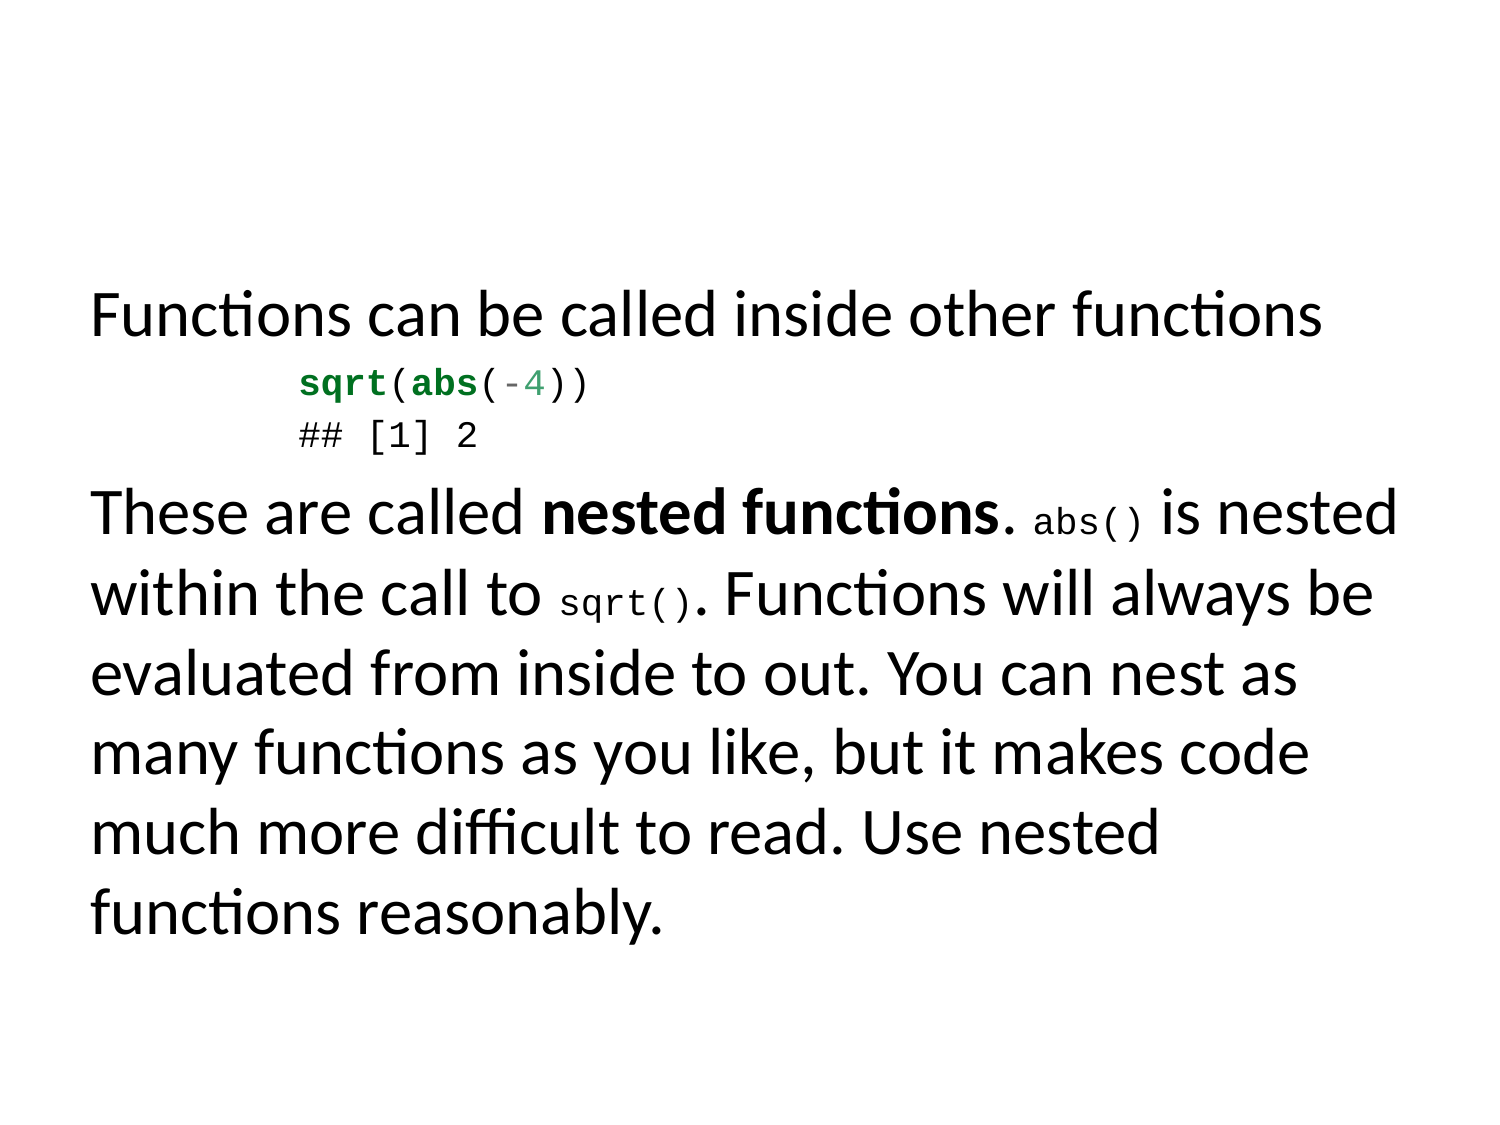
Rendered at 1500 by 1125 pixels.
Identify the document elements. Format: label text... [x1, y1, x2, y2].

list Functions can be called inside other functions sqrt(abs(-4)) ## [1] 2 These are called nested functions. abs() is nested within the call to sqrt(). Functions will always be evaluated from inside to out. You can nest as many functions as you like, but it makes code much more difficult to read. Use nested functions reasonably. [75, 262, 1425, 1005]
